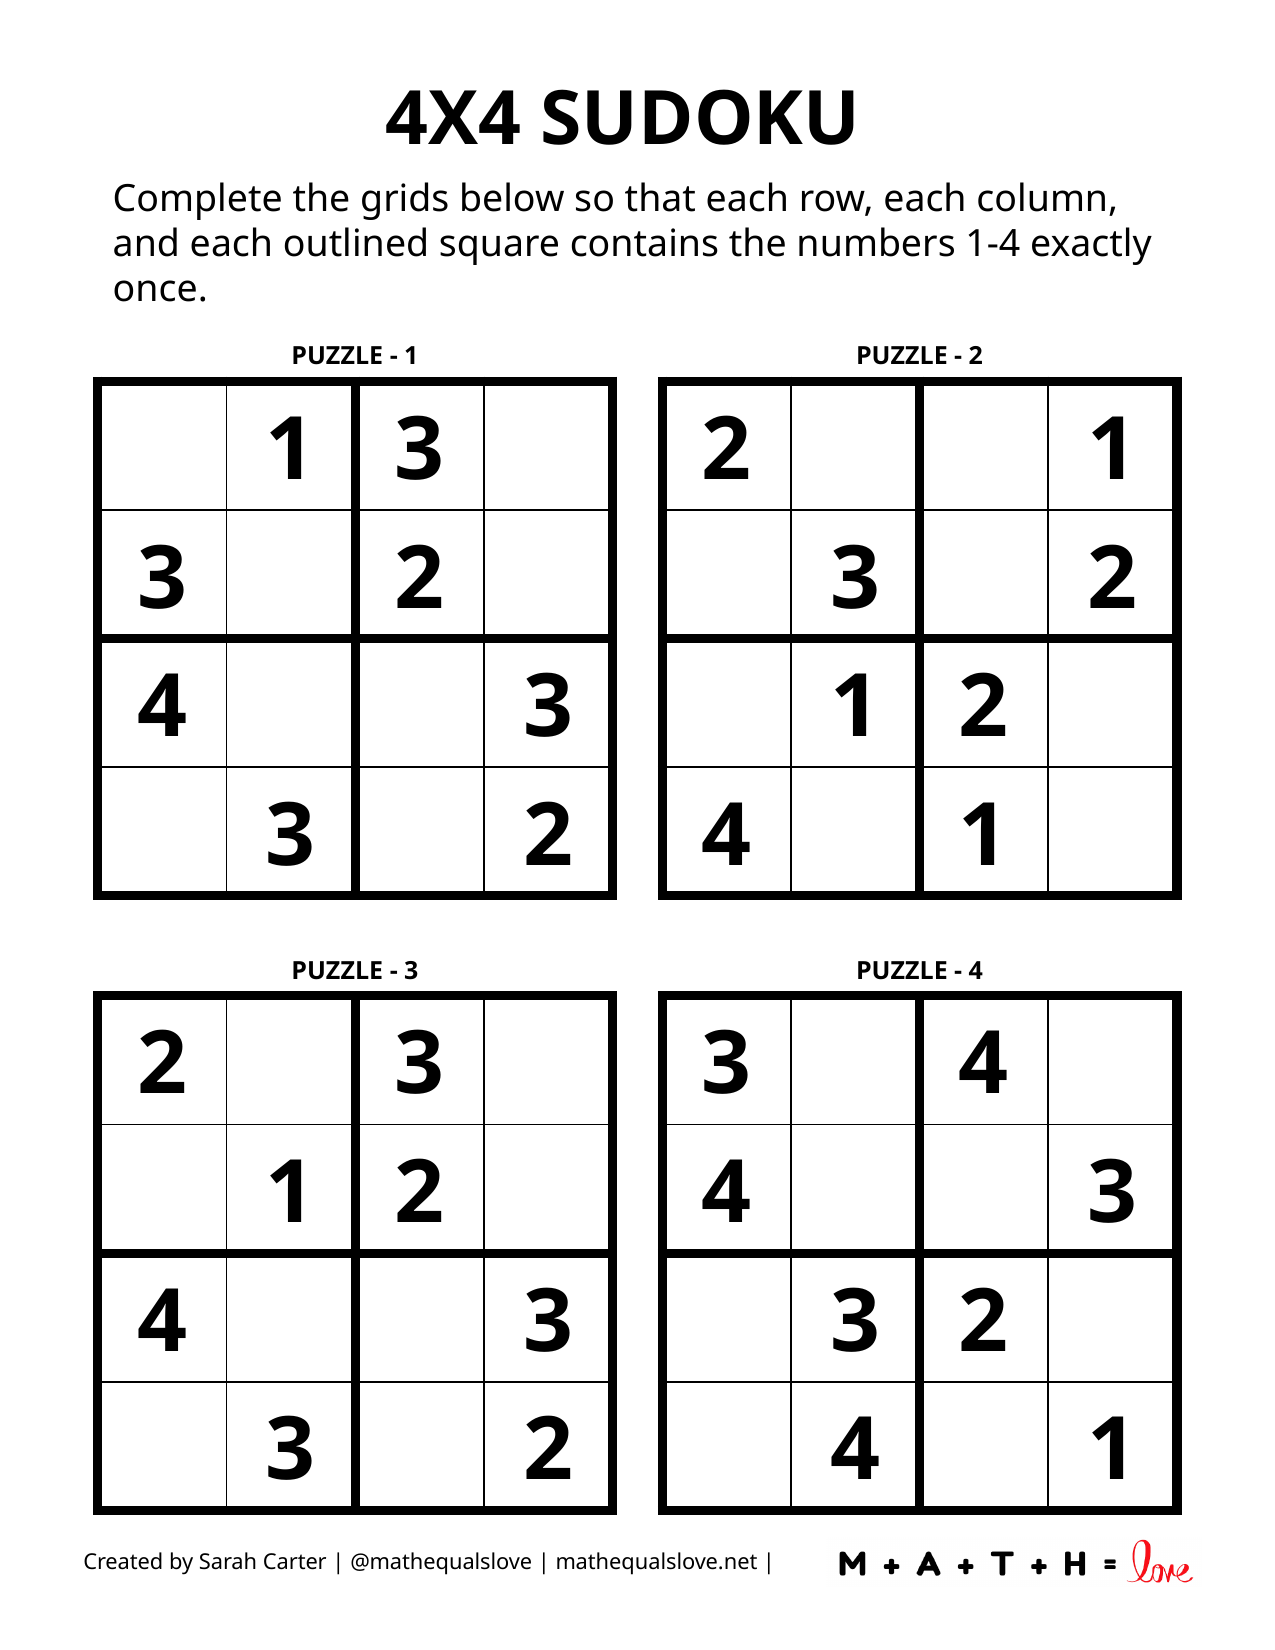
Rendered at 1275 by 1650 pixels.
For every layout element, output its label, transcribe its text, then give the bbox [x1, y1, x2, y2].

table_header 2 [667, 386, 790, 509]
table_cell 2 [1049, 511, 1172, 634]
table_cell [1049, 643, 1172, 766]
table_cell [1049, 1258, 1172, 1381]
table_cell [667, 643, 790, 766]
table_header 2 [102, 1000, 226, 1124]
text_box Created by Sarah Carter | @mathequalslove | mathequalslove.net | [68, 1540, 826, 1582]
table_cell [360, 1383, 483, 1506]
table_cell 1 [924, 768, 1047, 891]
table_header 1 [227, 386, 351, 509]
table_cell [227, 1258, 351, 1381]
table_cell [227, 643, 351, 766]
table_cell 4 [667, 768, 790, 891]
table_header [485, 1000, 608, 1124]
table_header 1 [1049, 386, 1172, 509]
table_cell [360, 1258, 483, 1381]
table_cell [360, 643, 483, 766]
table_cell 2 [924, 643, 1047, 766]
table_cell 3 [792, 511, 915, 634]
table_cell [924, 1125, 1047, 1249]
table_cell [1049, 768, 1172, 891]
table_cell [360, 768, 483, 891]
table_cell 1 [792, 643, 915, 766]
table_cell 1 [1049, 1383, 1172, 1506]
table_header 3 [667, 1000, 790, 1124]
table_cell [227, 511, 351, 634]
table_cell [485, 1125, 608, 1249]
table_cell 4 [102, 1258, 226, 1381]
text_box Complete the grids below so that each row, each column, and each outlined square contains the numbers 1-4 exactly once. [97, 166, 1177, 362]
table_cell [102, 1383, 226, 1506]
table_cell [924, 1383, 1047, 1506]
table_header [485, 386, 608, 509]
table_cell [792, 768, 915, 891]
table_cell 2 [360, 511, 483, 634]
table_cell 3 [102, 511, 226, 634]
text_box 4X4 SUDOKU [68, 62, 1178, 168]
table_cell 4 [667, 1125, 790, 1249]
table_header 3 [360, 386, 483, 509]
table_cell [102, 1125, 226, 1249]
table_cell 3 [485, 1258, 608, 1381]
table_cell [102, 768, 226, 891]
table_cell 2 [924, 1258, 1047, 1381]
table_cell 3 [227, 768, 351, 891]
table_header [102, 386, 226, 509]
table_header 4 [924, 1000, 1047, 1124]
table_cell 3 [1049, 1125, 1172, 1249]
text_box PUZZLE - 3 [97, 954, 613, 985]
table_cell [924, 511, 1047, 634]
table_header [792, 386, 915, 509]
table_cell 4 [792, 1383, 915, 1506]
table_header [924, 386, 1047, 509]
table_header [1049, 1000, 1172, 1124]
text_box PUZZLE - 1 [97, 362, 613, 370]
table_cell 2 [485, 768, 608, 891]
table_cell 2 [360, 1125, 483, 1249]
table_cell [485, 511, 608, 634]
table_cell [667, 511, 790, 634]
table_cell 2 [485, 1383, 608, 1506]
text_box PUZZLE - 4 [662, 954, 1177, 985]
table_header 3 [360, 1000, 483, 1124]
text_box PUZZLE - 2 [662, 362, 1177, 370]
table_cell 3 [485, 643, 608, 766]
table_cell 1 [227, 1125, 351, 1249]
table_cell [792, 1125, 915, 1249]
table_cell 3 [227, 1383, 351, 1506]
table_header [227, 1000, 351, 1124]
table_cell [667, 1258, 790, 1381]
table_cell [667, 1383, 790, 1506]
picture [826, 1536, 1203, 1588]
table_cell 3 [792, 1258, 915, 1381]
table_cell 4 [102, 643, 226, 766]
table_header [792, 1000, 915, 1124]
